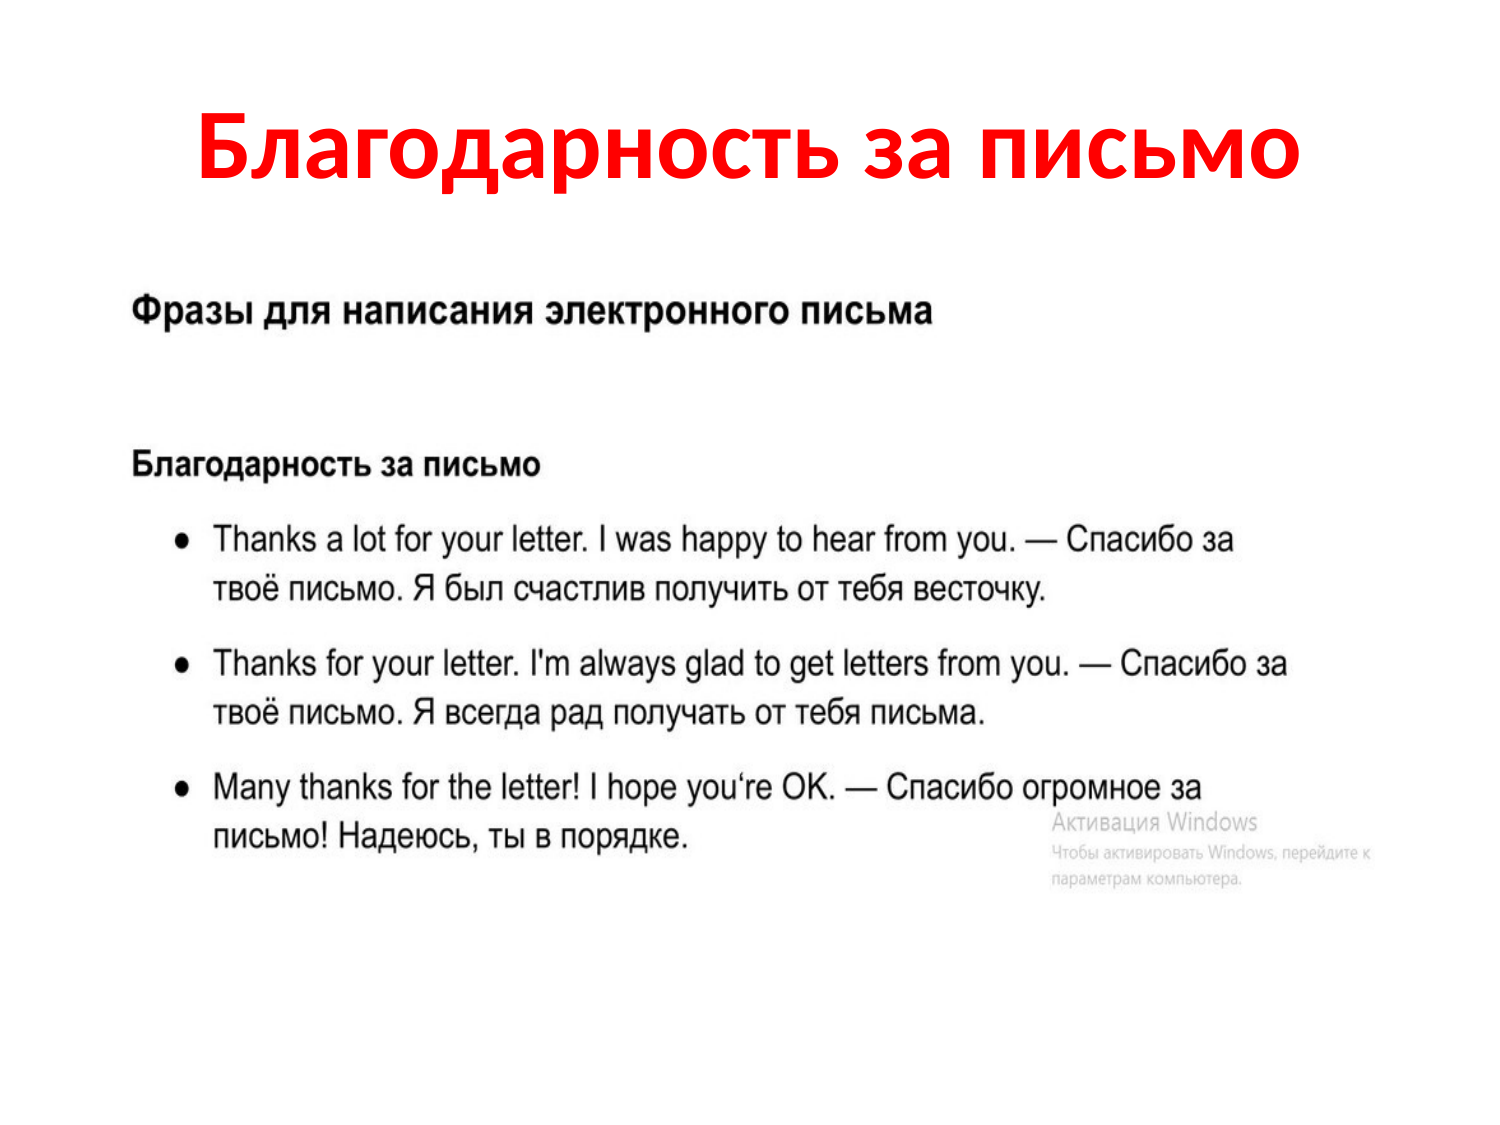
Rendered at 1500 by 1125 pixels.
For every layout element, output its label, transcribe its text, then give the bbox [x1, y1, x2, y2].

title Благодарность за письмо [75, 45, 1425, 233]
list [100, 278, 1376, 895]
